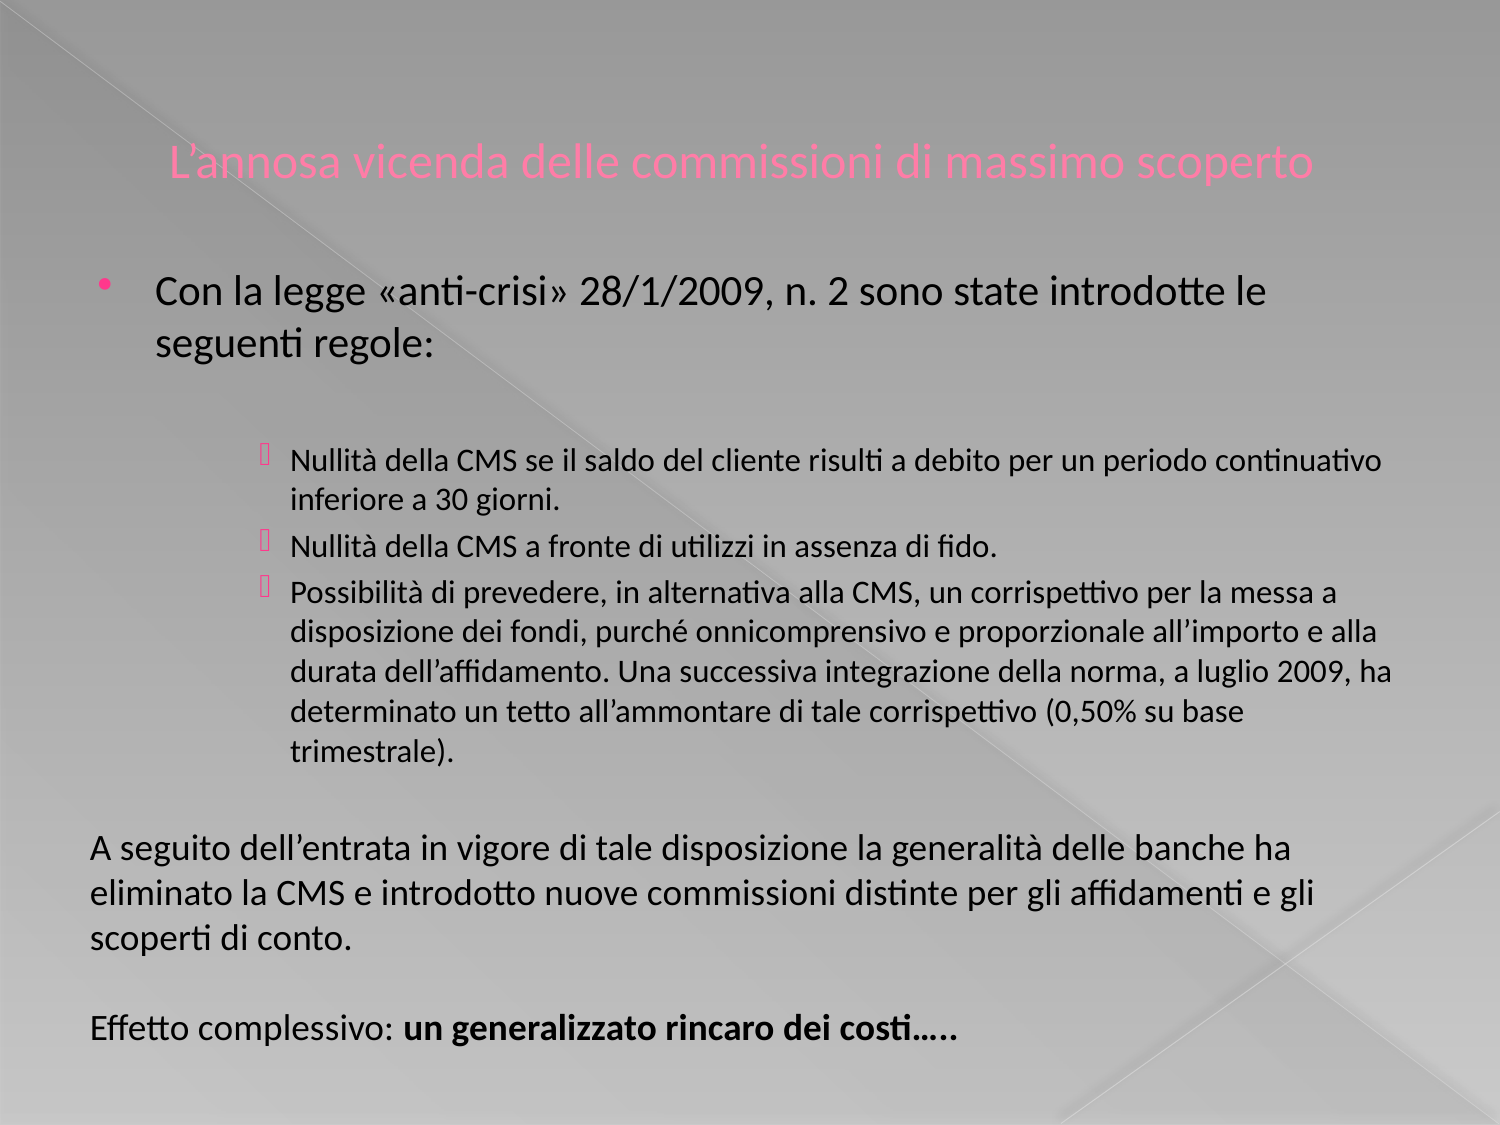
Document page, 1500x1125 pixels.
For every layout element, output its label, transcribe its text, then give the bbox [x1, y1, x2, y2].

list Con la legge «anti-crisi» 28/1/2009, n. 2 sono state introdotte le seguenti regole: Nullità della CMS se il saldo del cliente risulti a debito per un periodo continuativo inferiore a 30 giorni. Nullità della CMS a fronte di utilizzi in assenza di fido. Possibilità di prevedere, in alternativa alla CMS, un corrispettivo per la messa a disposizione dei fondi, purché onnicomprensivo e proporzionale all’importo e alla durata dell’affidamento. Una successiva integrazione della norma, a luglio 2009, ha determinato un tetto all’ammontare di tale corrispettivo (0,50% su base trimestrale). A seguito dell’entrata in vigore di tale disposizione la generalità delle banche ha eliminato la CMS e introdotto nuove commissioni distinte per gli affidamenti e gli scoperti di conto. Effetto complessivo: un generalizzato rincaro dei costi….. [75, 255, 1425, 1059]
title L’annosa vicenda delle commissioni di massimo scoperto [75, 43, 1425, 255]
